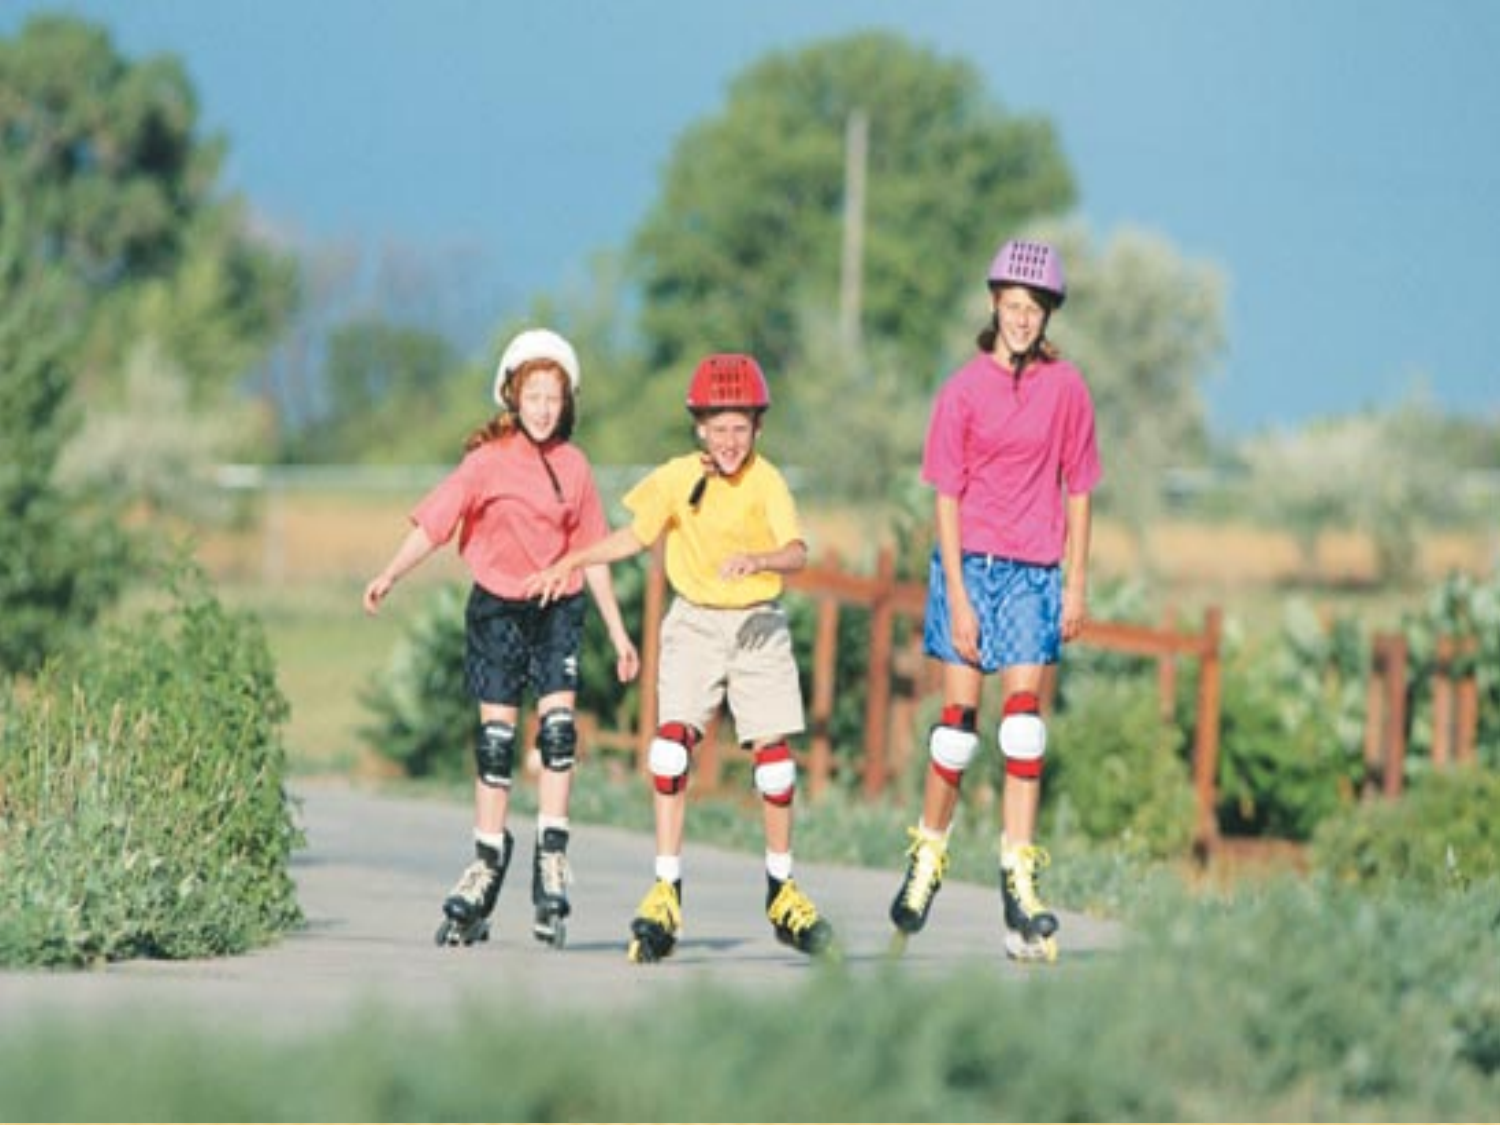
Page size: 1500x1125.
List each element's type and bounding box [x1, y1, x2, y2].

list [0, 0, 1500, 1123]
